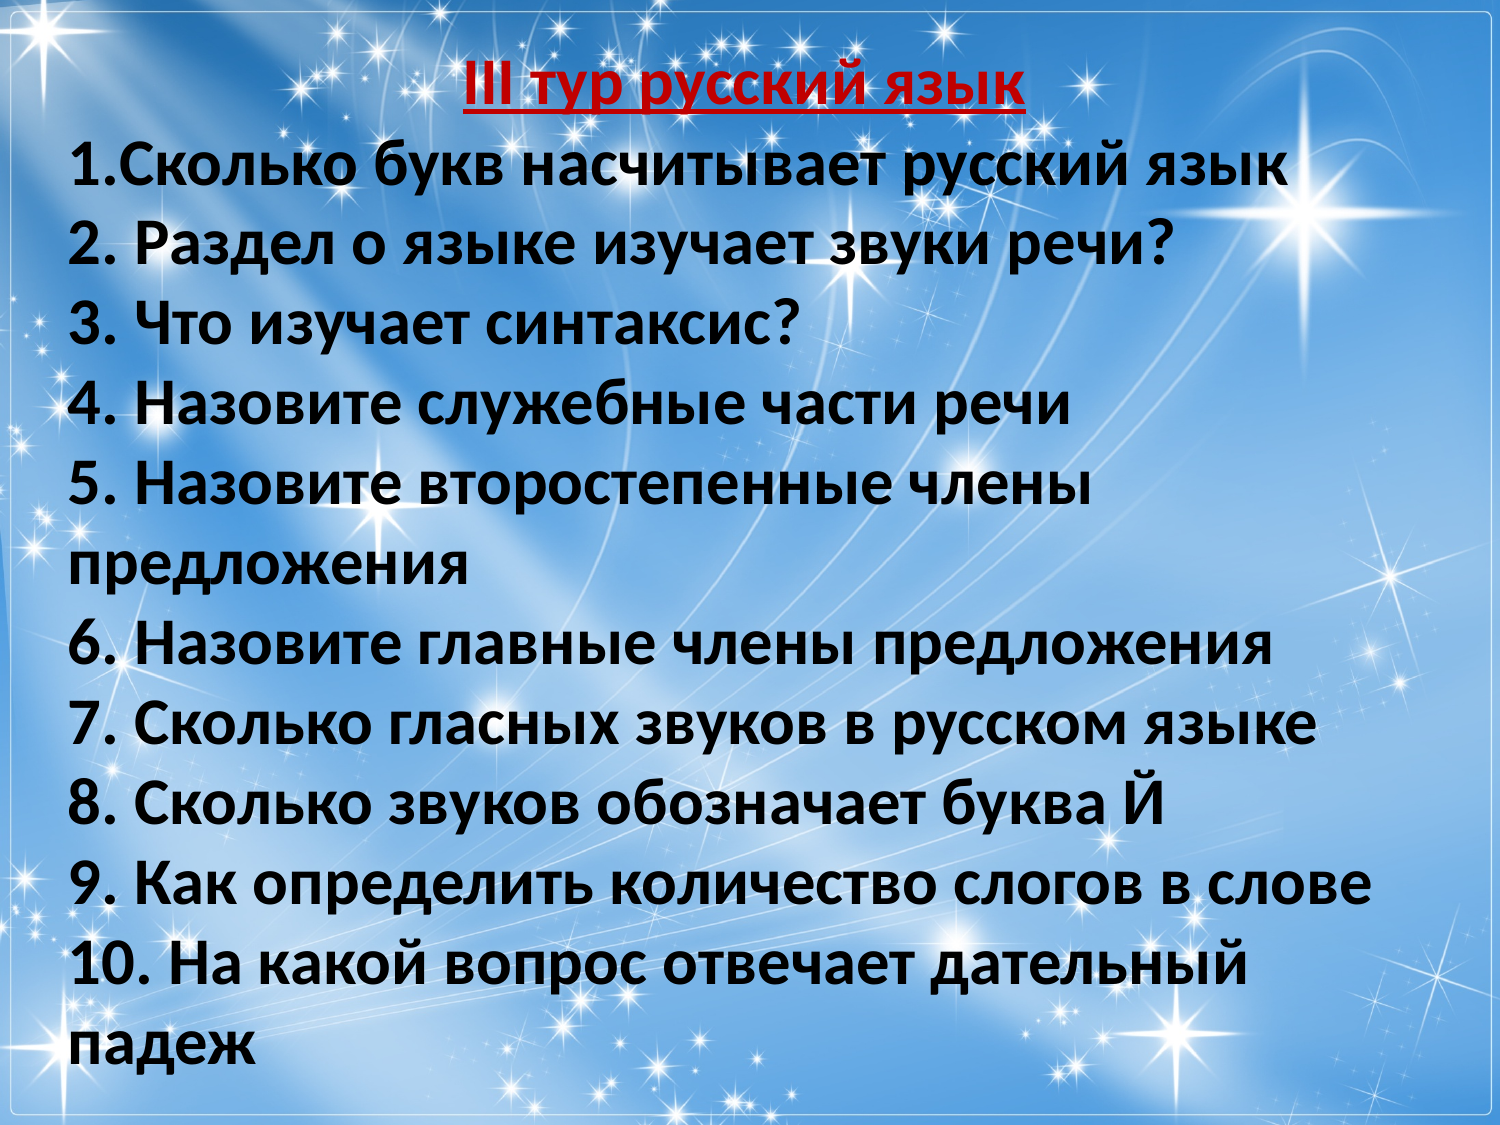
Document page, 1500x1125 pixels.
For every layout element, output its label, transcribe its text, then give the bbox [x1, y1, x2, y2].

picture [0, 0, 1500, 1125]
text_box ІІІ тур русский язык 1.Сколько букв насчитывает русский язык 2. Раздел о языке изучает звуки речи? 3. Что изучает синтаксис? 4. Назовите служебные части речи 5. Назовите второстепенные члены предложения 6. Назовите главные члены предложения 7. Сколько гласных звуков в русском языке 8. Сколько звуков обозначает буква Й 9. Как определить количество слогов в слове 10. На какой вопрос отвечает дательный падеж [53, 30, 1436, 1086]
